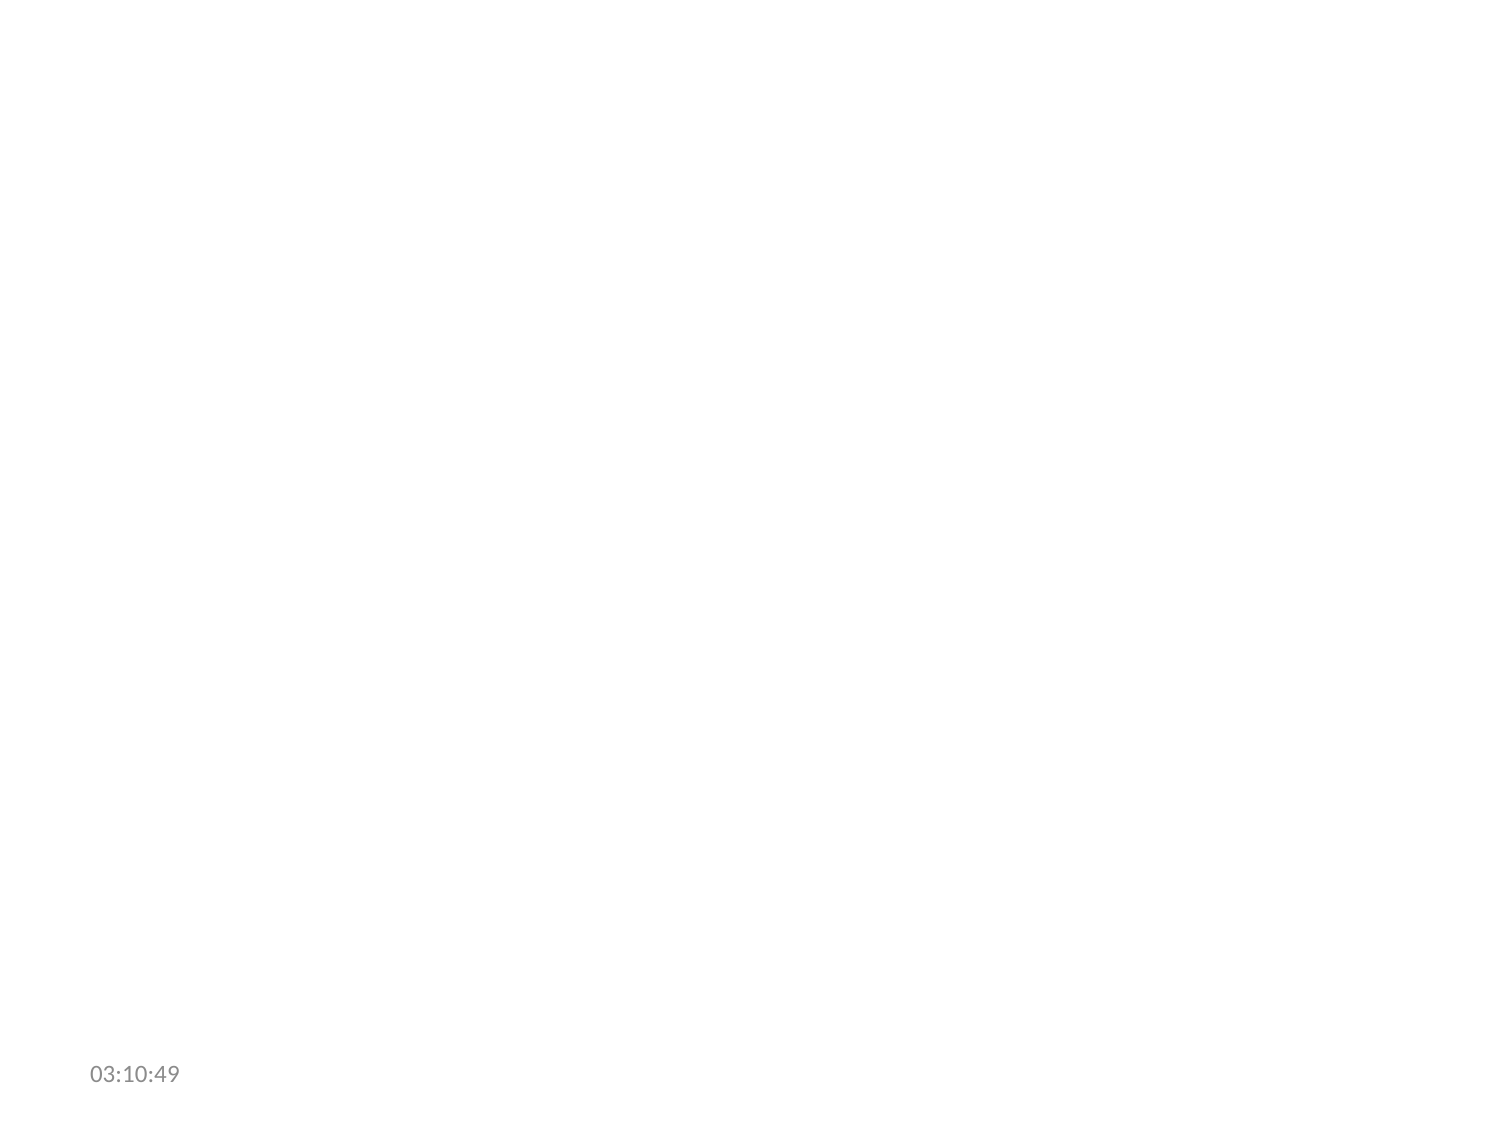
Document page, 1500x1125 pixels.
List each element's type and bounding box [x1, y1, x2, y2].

slide_number [75, 1042, 425, 1103]
